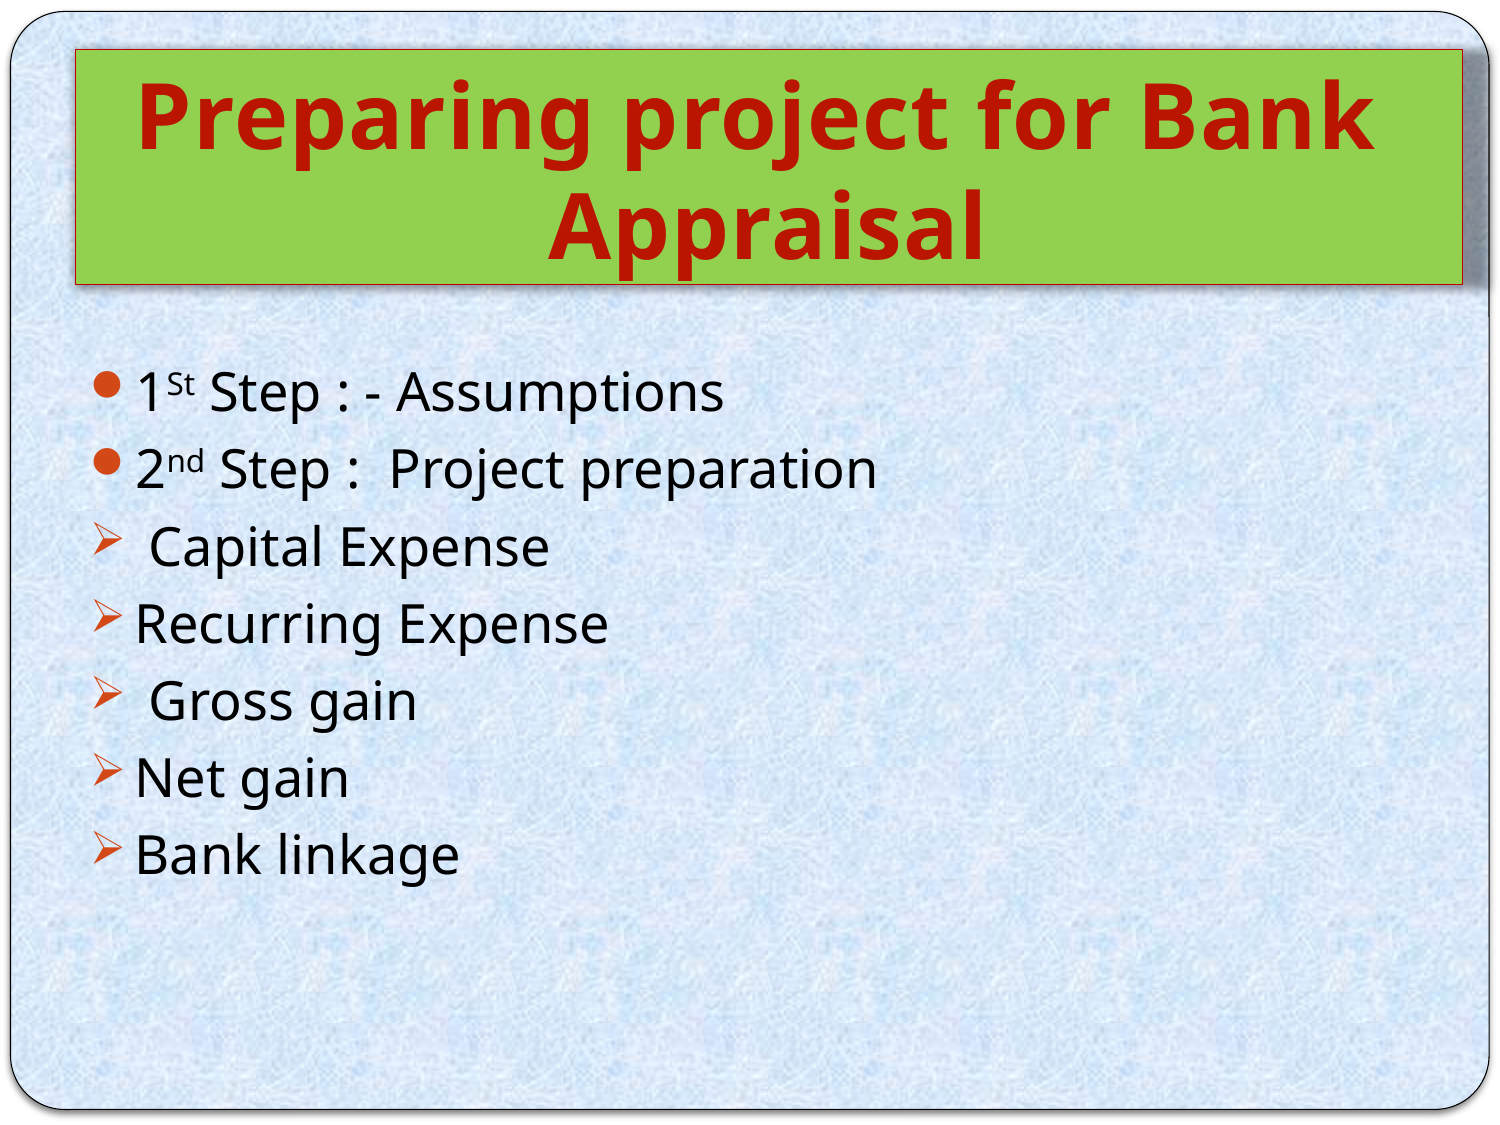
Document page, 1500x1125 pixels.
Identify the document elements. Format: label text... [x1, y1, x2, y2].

picture [12, 12, 1488, 1108]
list 1St Step : - Assumptions 2nd Step : Project preparation Capital Expense Recurring Expense Gross gain Net gain Bank linkage [75, 350, 1425, 1075]
text_box Preparing project for Bank Appraisal [75, 49, 1463, 285]
